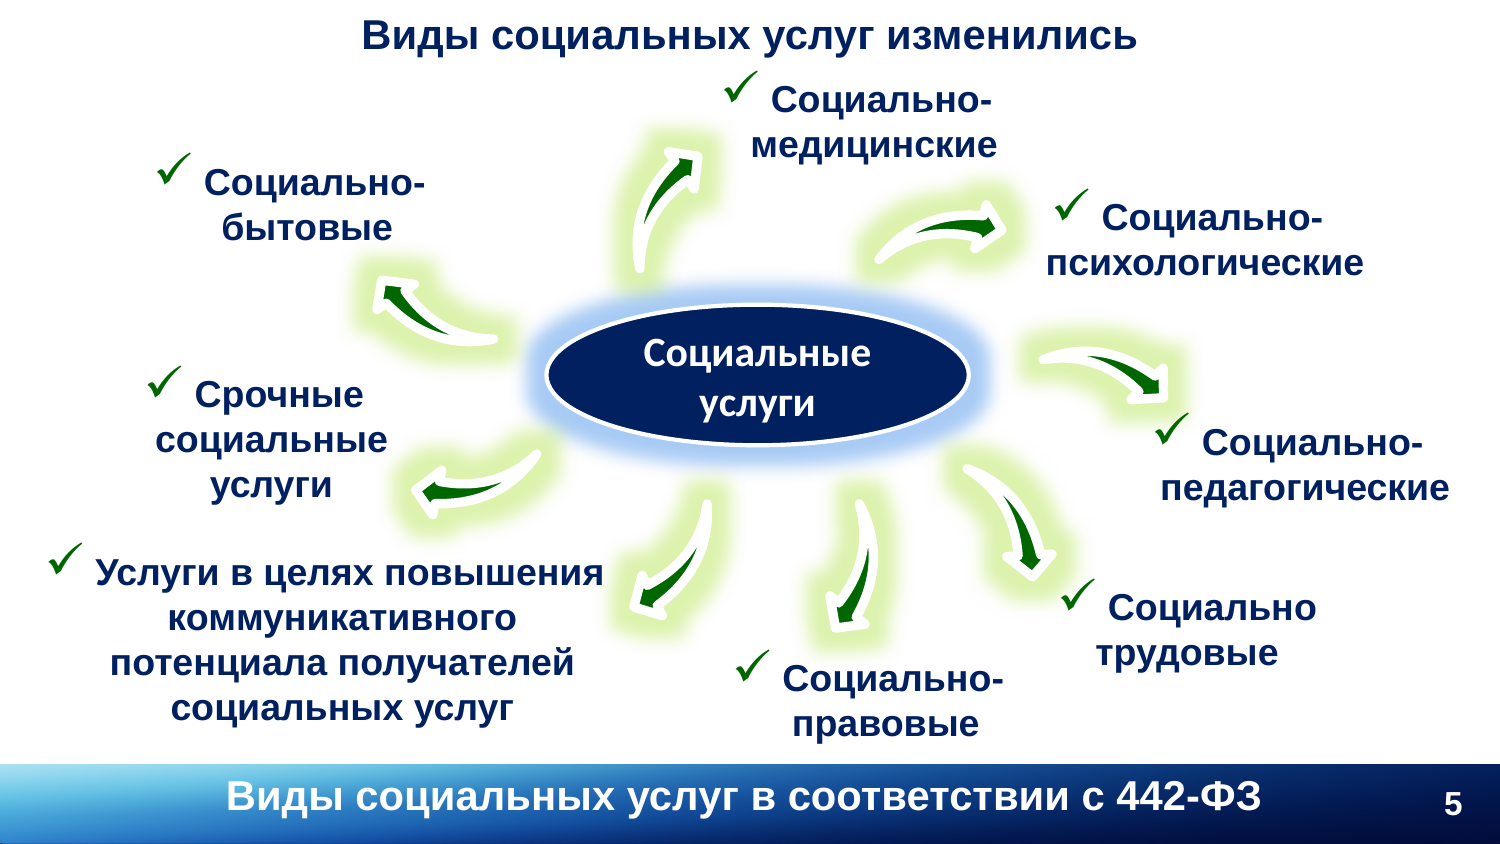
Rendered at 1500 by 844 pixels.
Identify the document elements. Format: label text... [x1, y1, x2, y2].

text_box [633, 503, 708, 616]
text_box Услуги в целях повышения коммуникативного потенциала получателей социальных услуг [17, 540, 632, 735]
text_box Социально-психологические [974, 185, 1400, 291]
text_box Социальные услуги [544, 302, 971, 448]
text_box [966, 468, 1052, 575]
text_box Социально-правовые [655, 646, 1081, 752]
text_box Социально-медицинские [643, 67, 1069, 173]
text_box [376, 280, 494, 342]
text_box [467, 454, 537, 502]
text_box [637, 173, 696, 269]
text_box Социально-бытовые [76, 150, 503, 255]
text_box Социально трудовые [974, 575, 1400, 681]
picture [0, 764, 1500, 844]
text_box Социально-педагогические [1074, 410, 1500, 515]
text_box [829, 503, 874, 629]
text_box [878, 215, 974, 260]
text_box Срочные социальные услуги [41, 362, 467, 513]
text_box Виды социальных услуг изменились [0, 0, 1500, 65]
text_box [1042, 351, 1164, 400]
